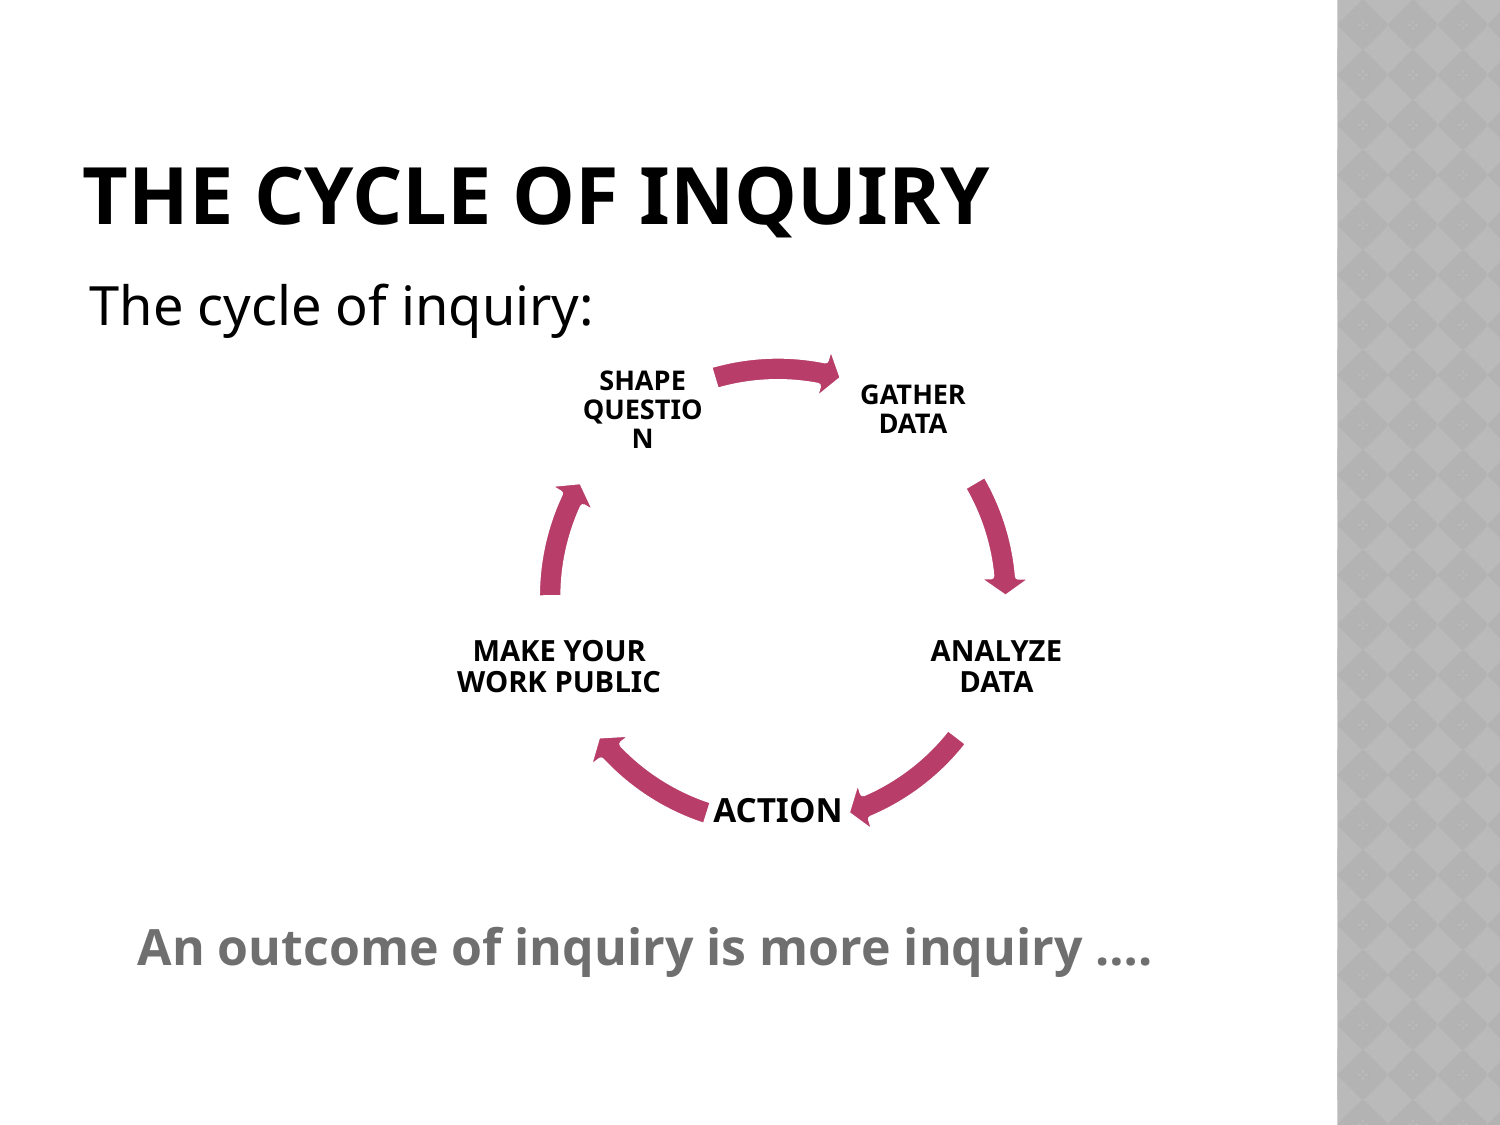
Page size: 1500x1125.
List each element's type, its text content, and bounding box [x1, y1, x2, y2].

title The cycle of inquiry [75, 52, 1263, 240]
list The cycle of inquiry: An outcome of inquiry is more inquiry …. [75, 264, 1263, 1059]
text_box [249, 336, 1251, 897]
